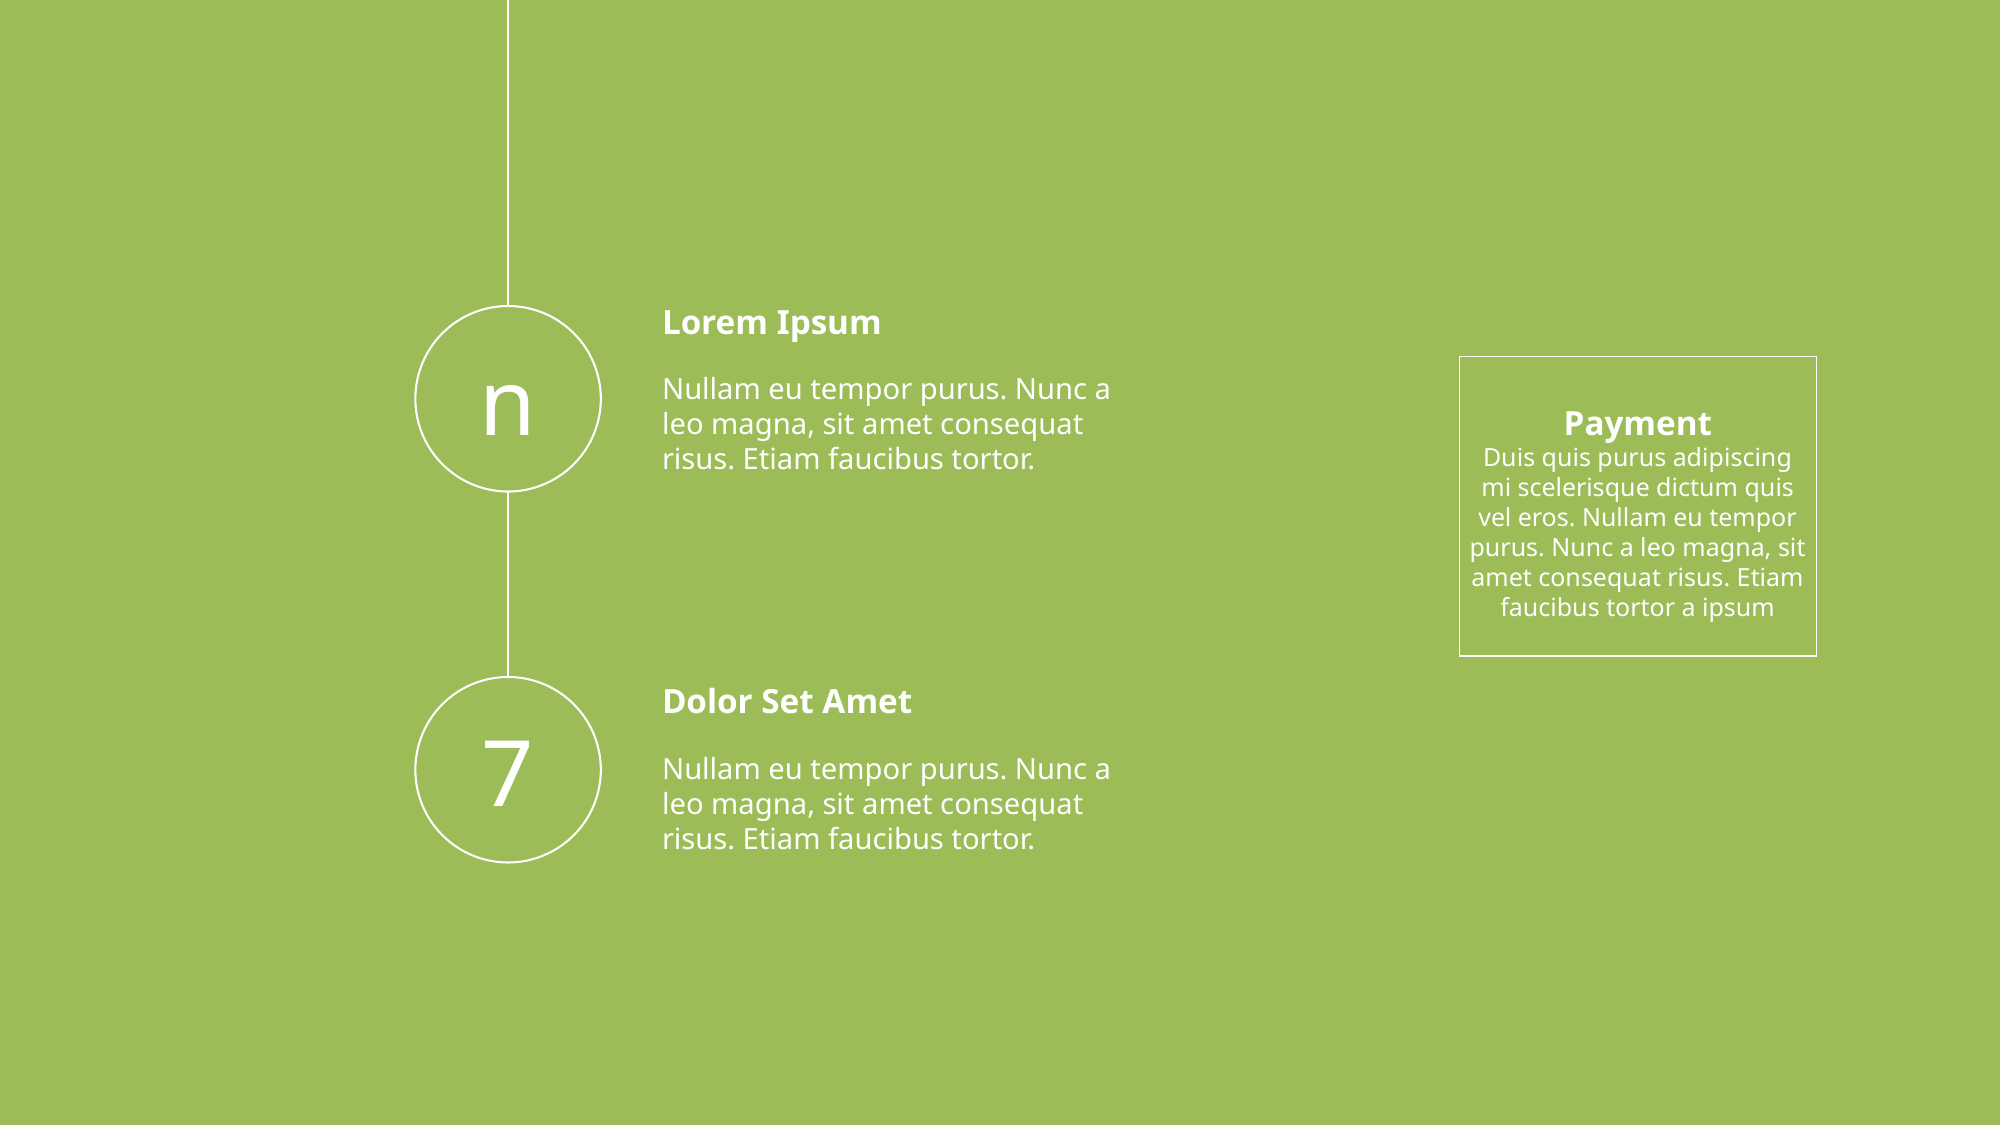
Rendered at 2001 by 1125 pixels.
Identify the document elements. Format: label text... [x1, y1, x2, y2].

text_box 7 [414, 675, 602, 864]
text_box Dolor Set Amet Nullam eu tempor purus. Nunc a leo magna, sit amet consequat risus. Etiam faucibus tortor. [652, 675, 1135, 861]
text_box n [414, 305, 602, 493]
text_box Payment Duis quis purus adipiscing mi scelerisque dictum quis vel eros. Nullam eu tempor purus. Nunc a leo magna, sit amet consequat risus. Etiam faucibus tortor a ipsum [1459, 356, 1817, 657]
text_box Lorem Ipsum Nullam eu tempor purus. Nunc a leo magna, sit amet consequat risus. Etiam faucibus tortor. [652, 295, 1135, 481]
